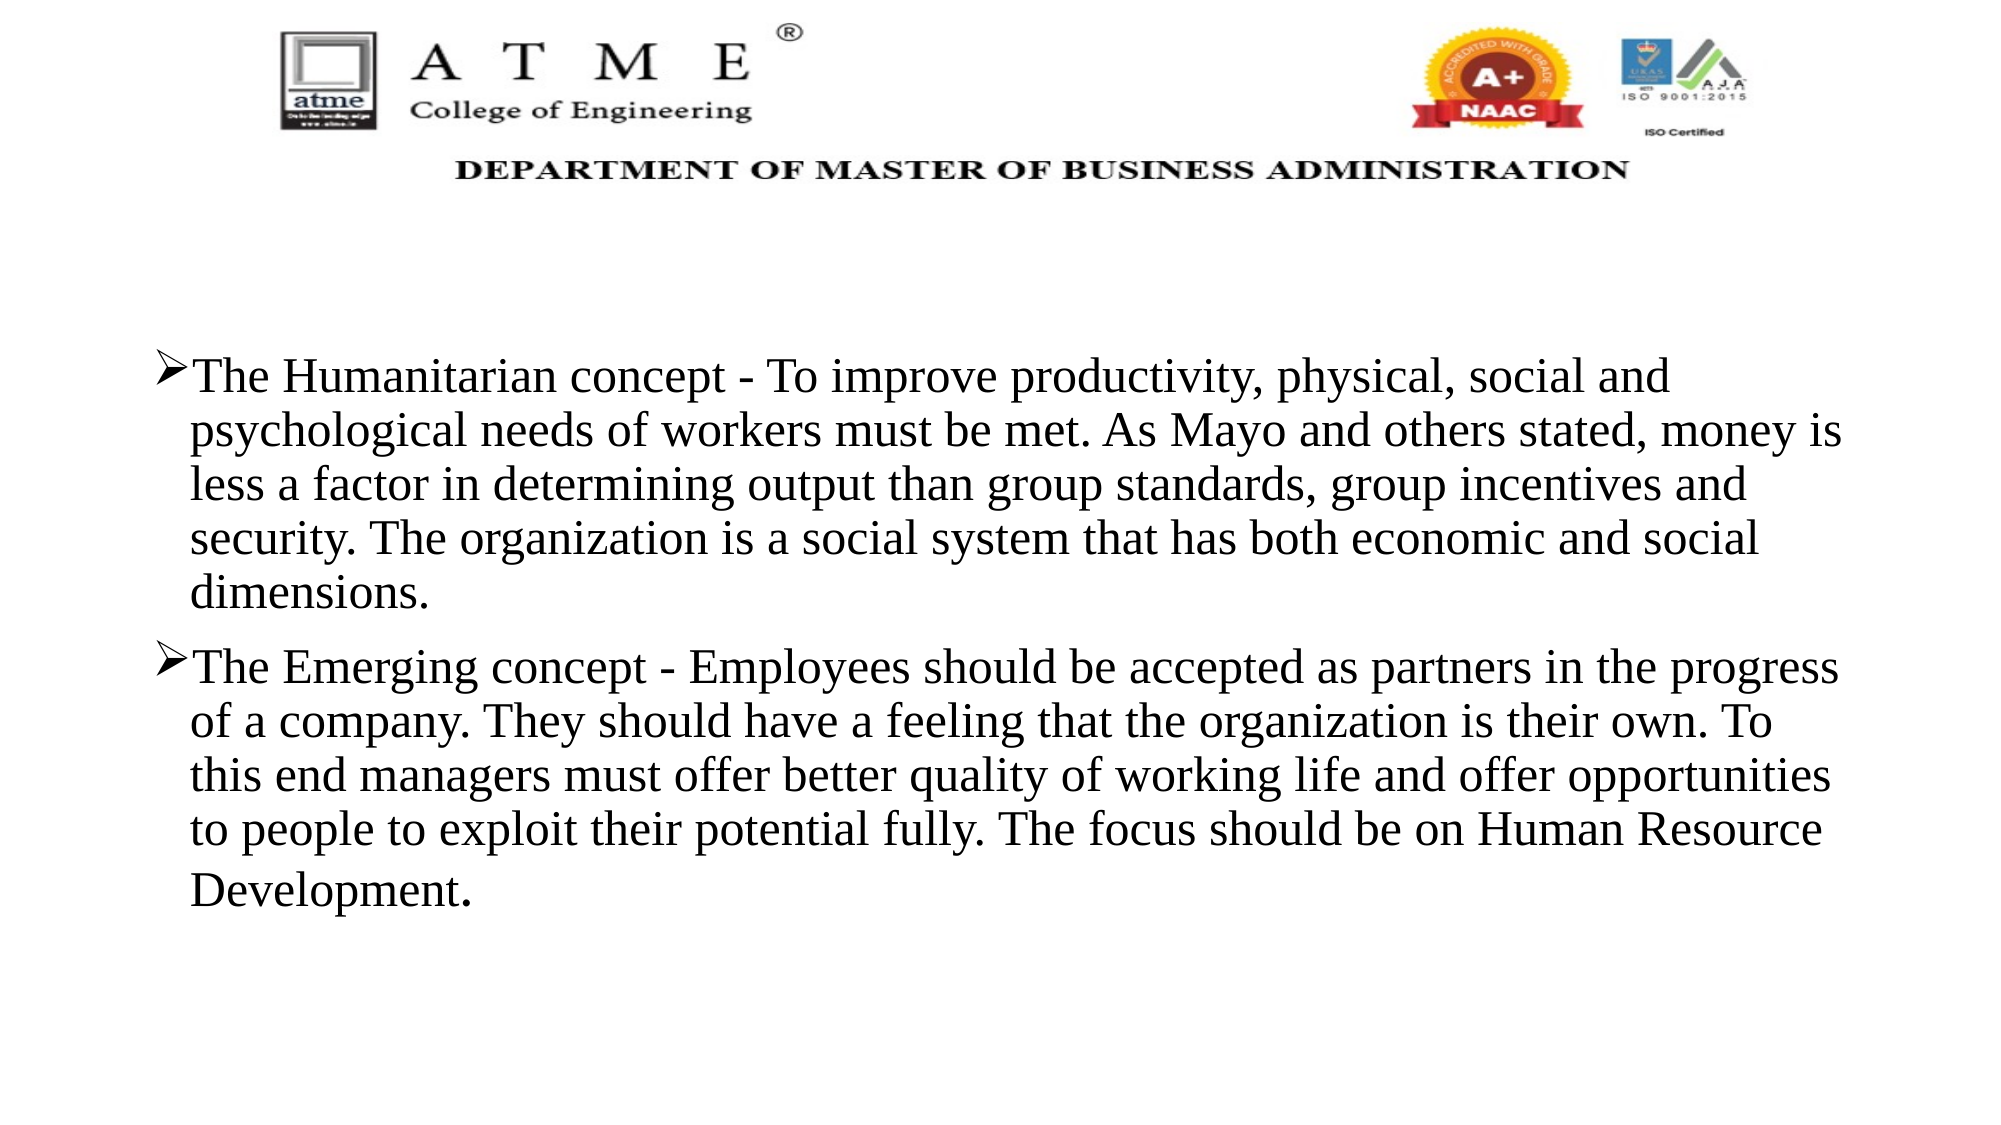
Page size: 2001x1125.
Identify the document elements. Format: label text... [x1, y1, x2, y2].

list The Humanitarian concept - To improve productivity, physical, social and psychological needs of workers must be met. As Mayo and others stated, money is less a factor in determining output than group standards, group incentives and security. The organization is a social system that has both economic and social dimensions. The Emerging concept - Employees should be accepted as partners in the progress of a company. They should have a feeling that the organization is their own. To this end managers must offer better quality of working life and offer opportunities to people to exploit their potential fully. The focus should be on Human Resource Development. [137, 341, 1863, 1014]
picture [272, 22, 1802, 185]
